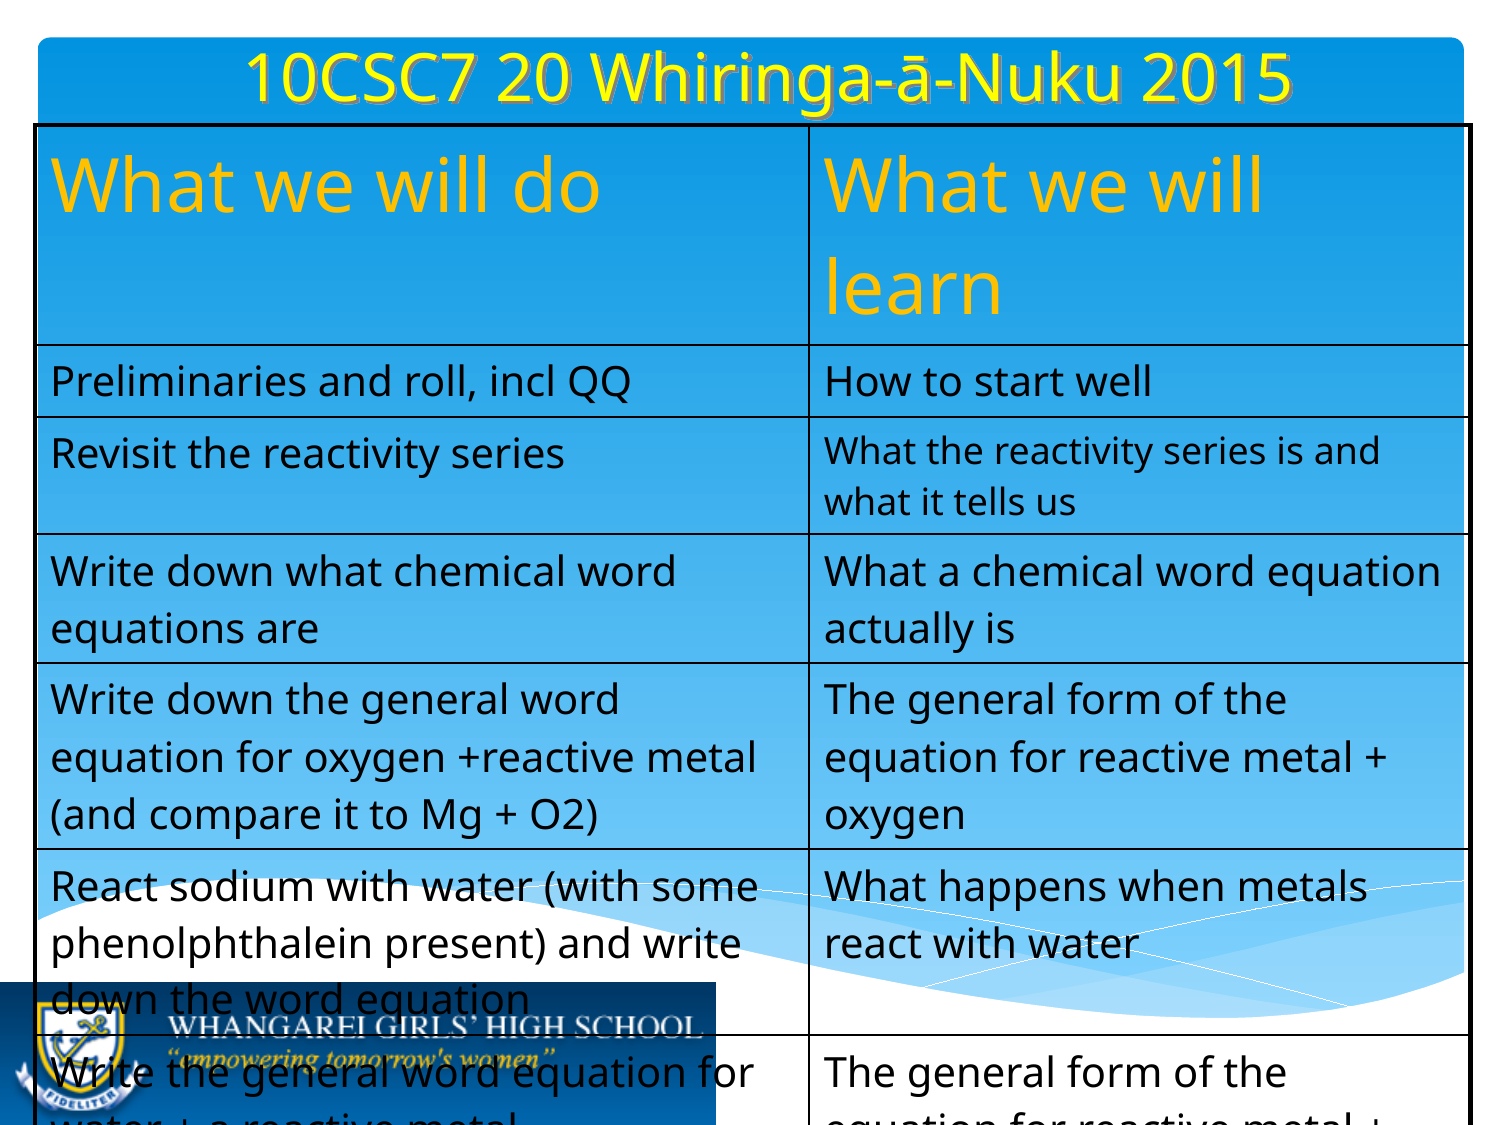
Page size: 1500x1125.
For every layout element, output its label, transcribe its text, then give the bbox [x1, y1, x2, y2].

table_header What we will learn [810, 127, 1468, 344]
table_cell React sodium with water (with some phenolphthalein present) and write down the word equation [37, 850, 808, 1034]
table_cell Write down the general word equation for oxygen +reactive metal (and compare it to Mg + O2) [37, 664, 808, 848]
table_cell Revisit the reactivity series [37, 418, 808, 533]
table_cell The general form of the equation for reactive metal + oxygen [810, 664, 1468, 848]
table_cell The general form of the equation for reactive metal + water [810, 1036, 1468, 1125]
picture [0, 982, 716, 1125]
table_cell What a chemical word equation actually is [810, 535, 1468, 662]
table_header What we will do [37, 127, 808, 344]
table_cell How to start well [810, 346, 1468, 416]
table_cell Write down what chemical word equations are [37, 535, 808, 662]
table_cell Preliminaries and roll, incl QQ [37, 346, 808, 416]
text_box 10CSC7 20 Whiringa-ā-Nuku 2015 [162, 24, 1375, 123]
table_cell What the reactivity series is and what it tells us [810, 418, 1468, 533]
table_cell What happens when metals react with water [810, 850, 1468, 1034]
table_cell Write the general word equation for water + a reactive metal [721, 1036, 808, 1125]
